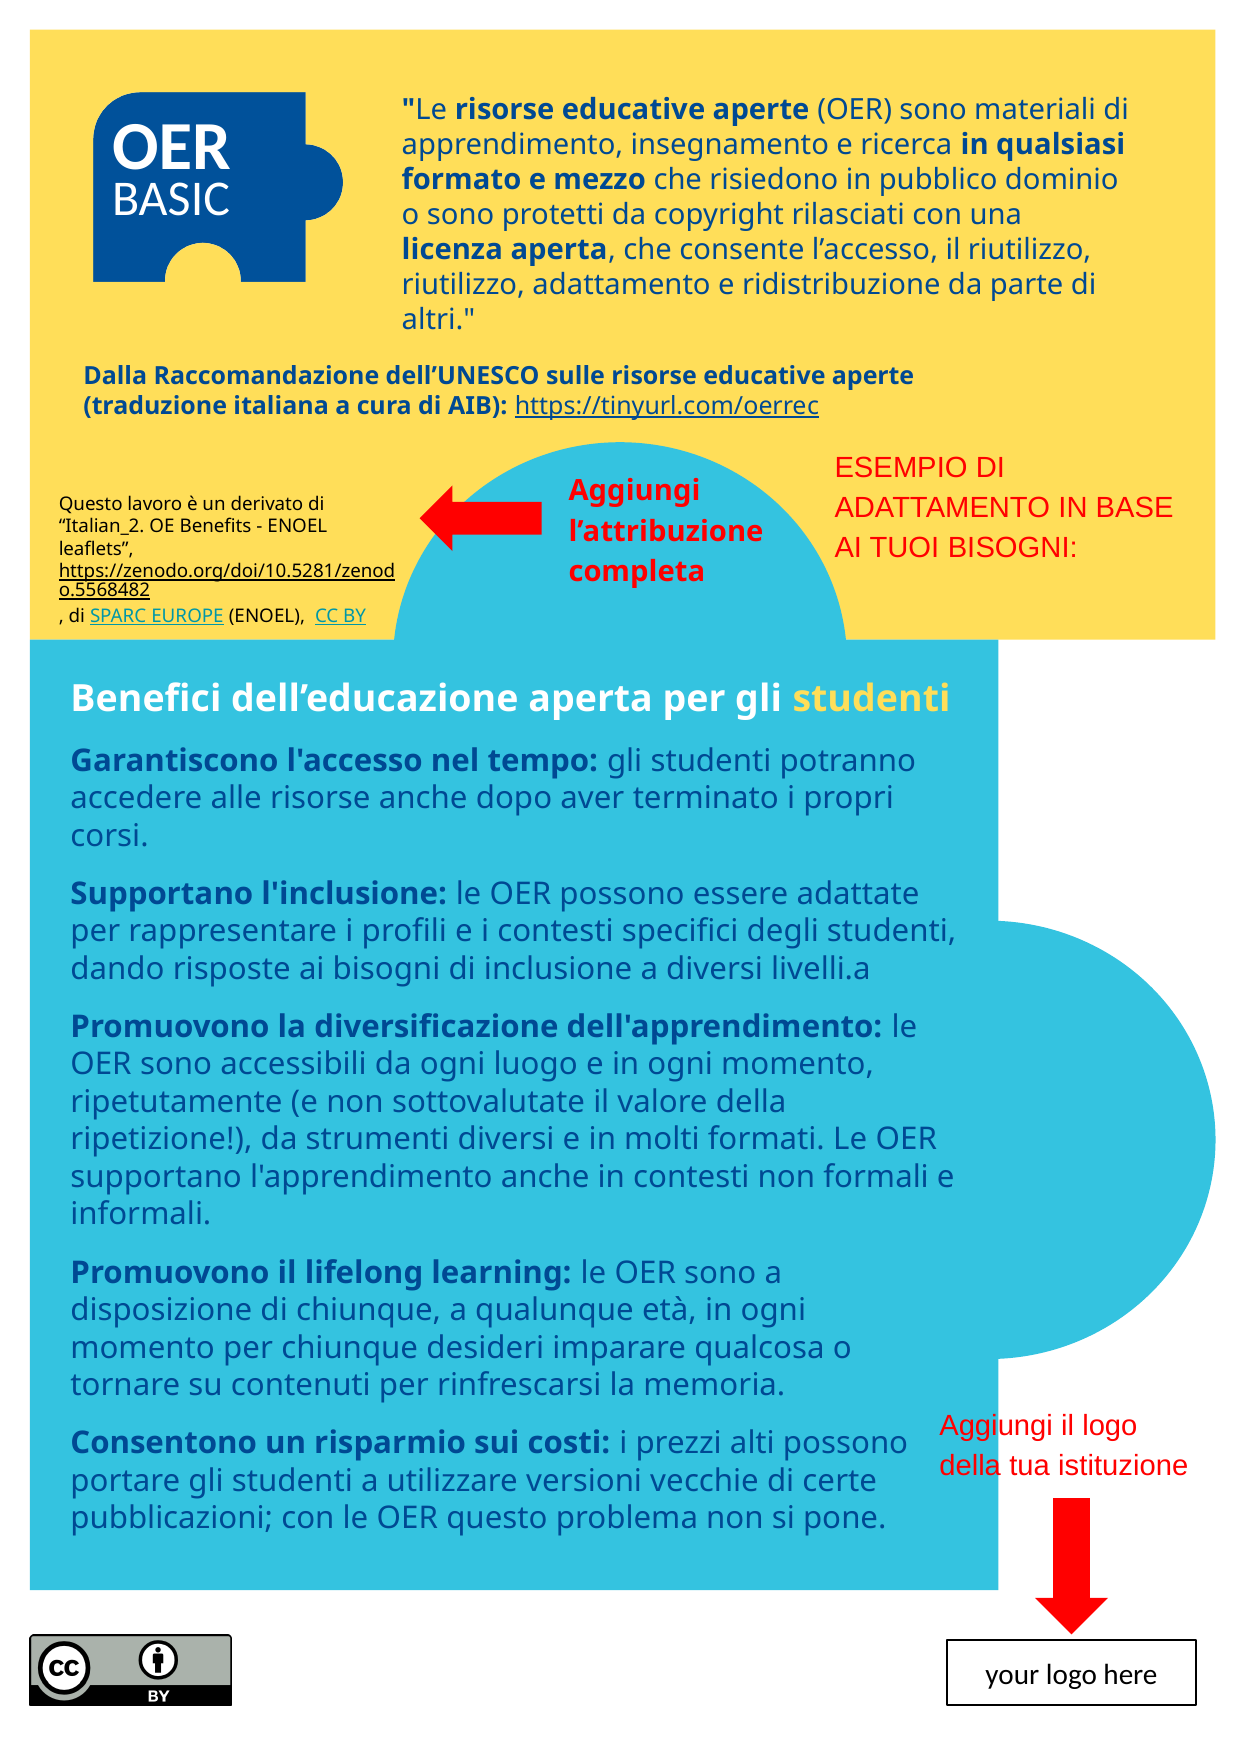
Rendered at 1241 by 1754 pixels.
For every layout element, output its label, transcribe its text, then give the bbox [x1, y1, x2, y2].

text_box Questo lavoro è un derivato di “Italian_2. OE Benefits - ENOEL leaflets”, https://zenodo.org/doi/10.5281/zenodo.5568482, di SPARC EUROPE (ENOEL), CC BY [43, 476, 421, 626]
text_box [419, 485, 542, 552]
text_box Aggiungi l’attribuzione completa [553, 451, 909, 602]
text_box Benefici dell’educazione aperta per gli studenti Garantiscono l'accesso nel tempo: gli studenti potranno accedere alle risorse anche dopo aver terminato i propri corsi. Supportano l'inclusione: le OER possono essere adattate per rappresentare i profili e i contesti specifici degli studenti, dando risposte ai bisogni di inclusione a diversi livelli.a Promuovono la diversificazione dell'apprendimento: le OER sono accessibili da ogni luogo e in ogni momento, ripetutamente (e non sottovalutate il valore della ripetizione!), da strumenti diversi e in molti formati. Le OER supportano l'apprendimento anche in contesti non formali e informali. Promuovono il lifelong learning: le OER sono a disposizione di chiunque, a qualunque età, in ogni momento per chiunque desideri imparare qualcosa o tornare su contenuti per rinfrescarsi la memoria. Consentono un risparmio sui costi: i prezzi alti possono portare gli studenti a utilizzare versioni vecchie di certe pubblicazioni; con le OER questo problema non si pone. [55, 659, 973, 1550]
text_box [1035, 1498, 1109, 1635]
text_box [556, 442, 684, 451]
text_box [973, 920, 1216, 1360]
picture [29, 1634, 233, 1706]
text_box ESEMPIO DI ADATTAMENTO IN BASE AI TUOI BISOGNI: [819, 428, 1196, 579]
text_box [393, 451, 848, 659]
text_box Aggiungi il logo della tua istituzione [924, 1386, 1223, 1497]
text_box "Le risorse educative aperte (OER) sono materiali di apprendimento, insegnamento e ricerca in qualsiasi formato e mezzo che risiedono in pubblico dominio o sono protetti da copyright rilasciati con una licenza aperta, che consente l’accesso, il riutilizzo, riutilizzo, adattamento e ridistribuzione da parte di altri." [386, 75, 1147, 350]
text_box [29, 29, 1216, 640]
text_box Dalla Raccomandazione dell’UNESCO sulle risorse educative aperte (traduzione italiana a cura di AIB): https://tinyurl.com/oerrec [68, 344, 950, 439]
picture [93, 92, 343, 282]
text_box [29, 639, 999, 1591]
text_box your logo here [947, 1639, 1197, 1705]
